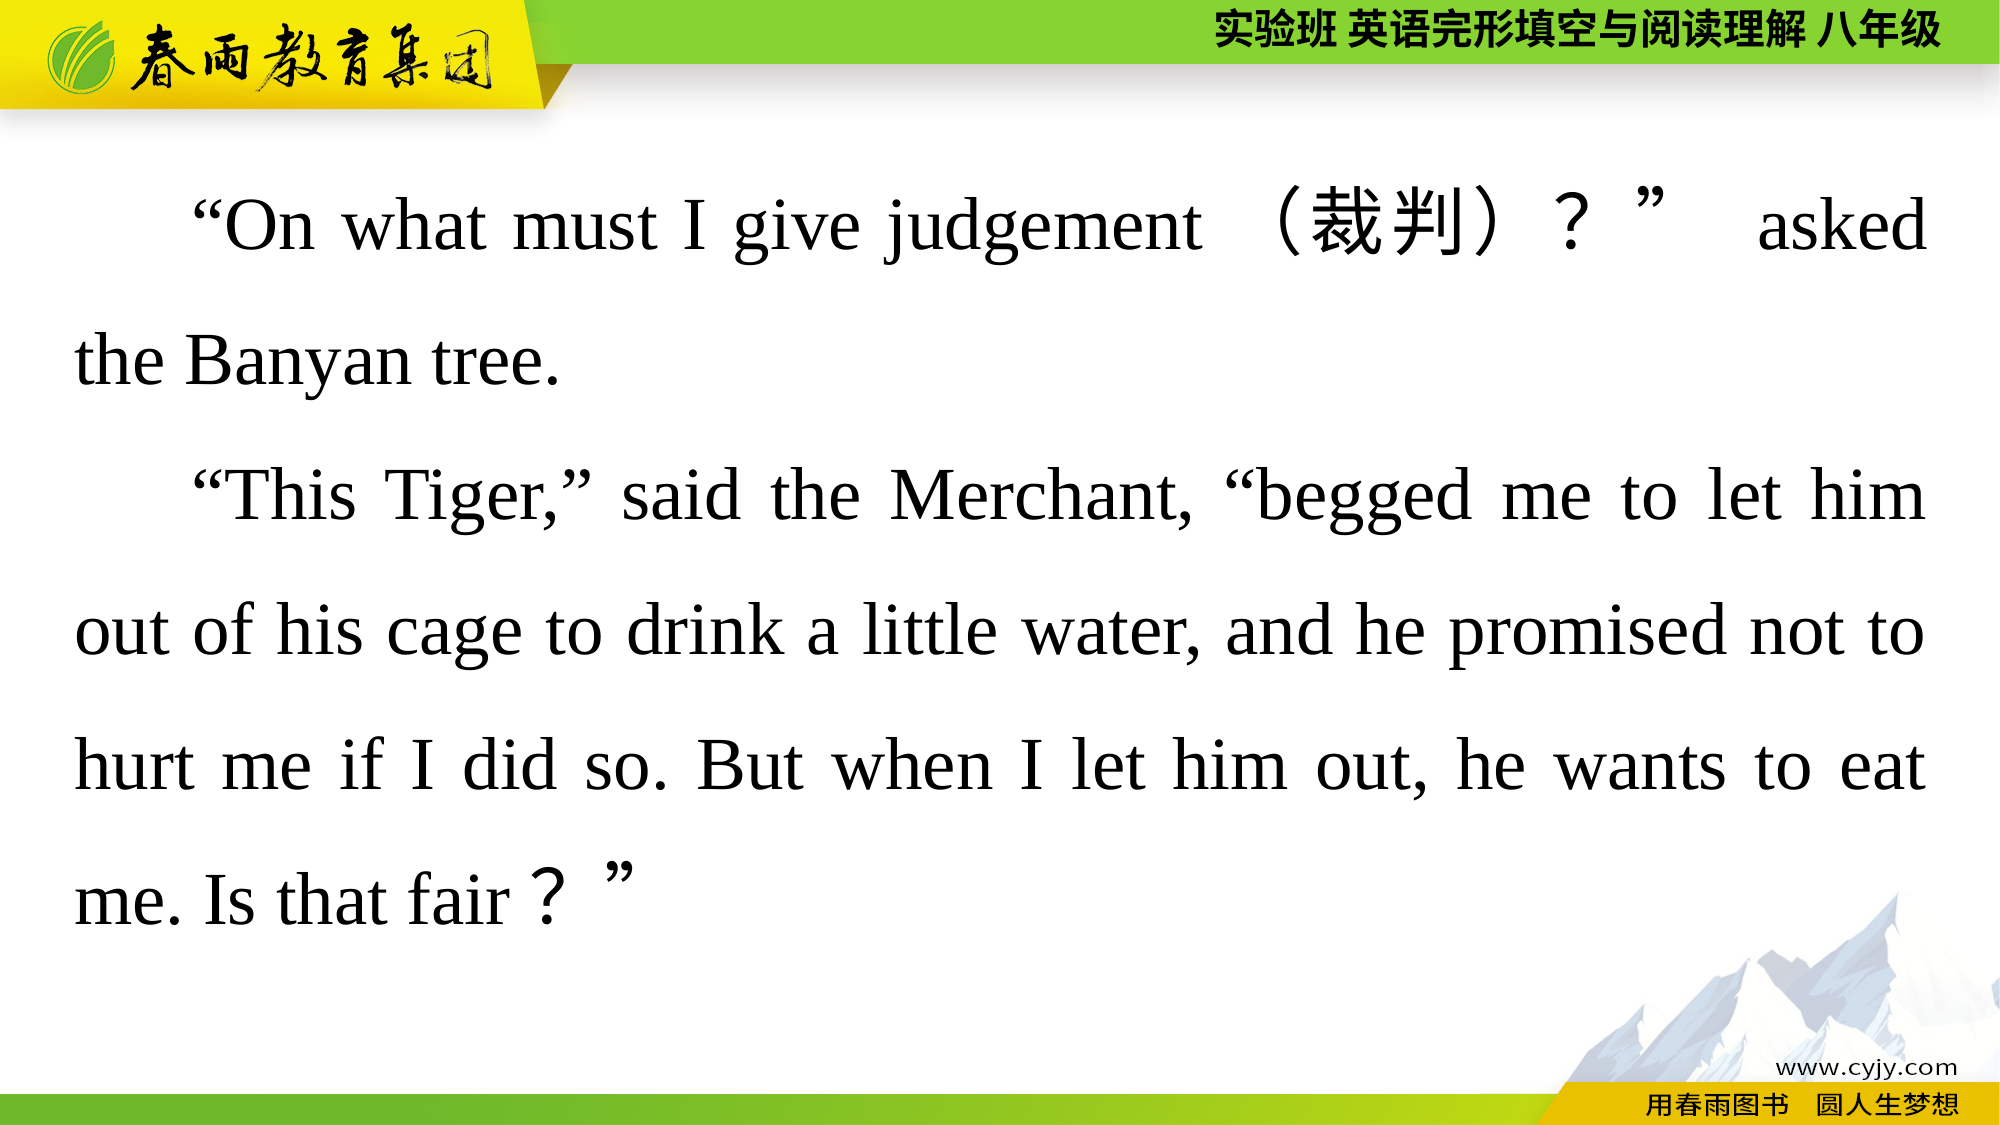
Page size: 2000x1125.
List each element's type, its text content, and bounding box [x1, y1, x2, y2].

picture [0, 0, 2000, 1125]
list “On what must I give judgement（裁判）？” asked the Banyan tree. “This Tiger,” said the Merchant, “begged me to let him out of his cage to drink a little water, and he promised not to hurt me if I did so. But when I let him out, he wants to eat me. Is that fair？” [59, 122, 1944, 956]
